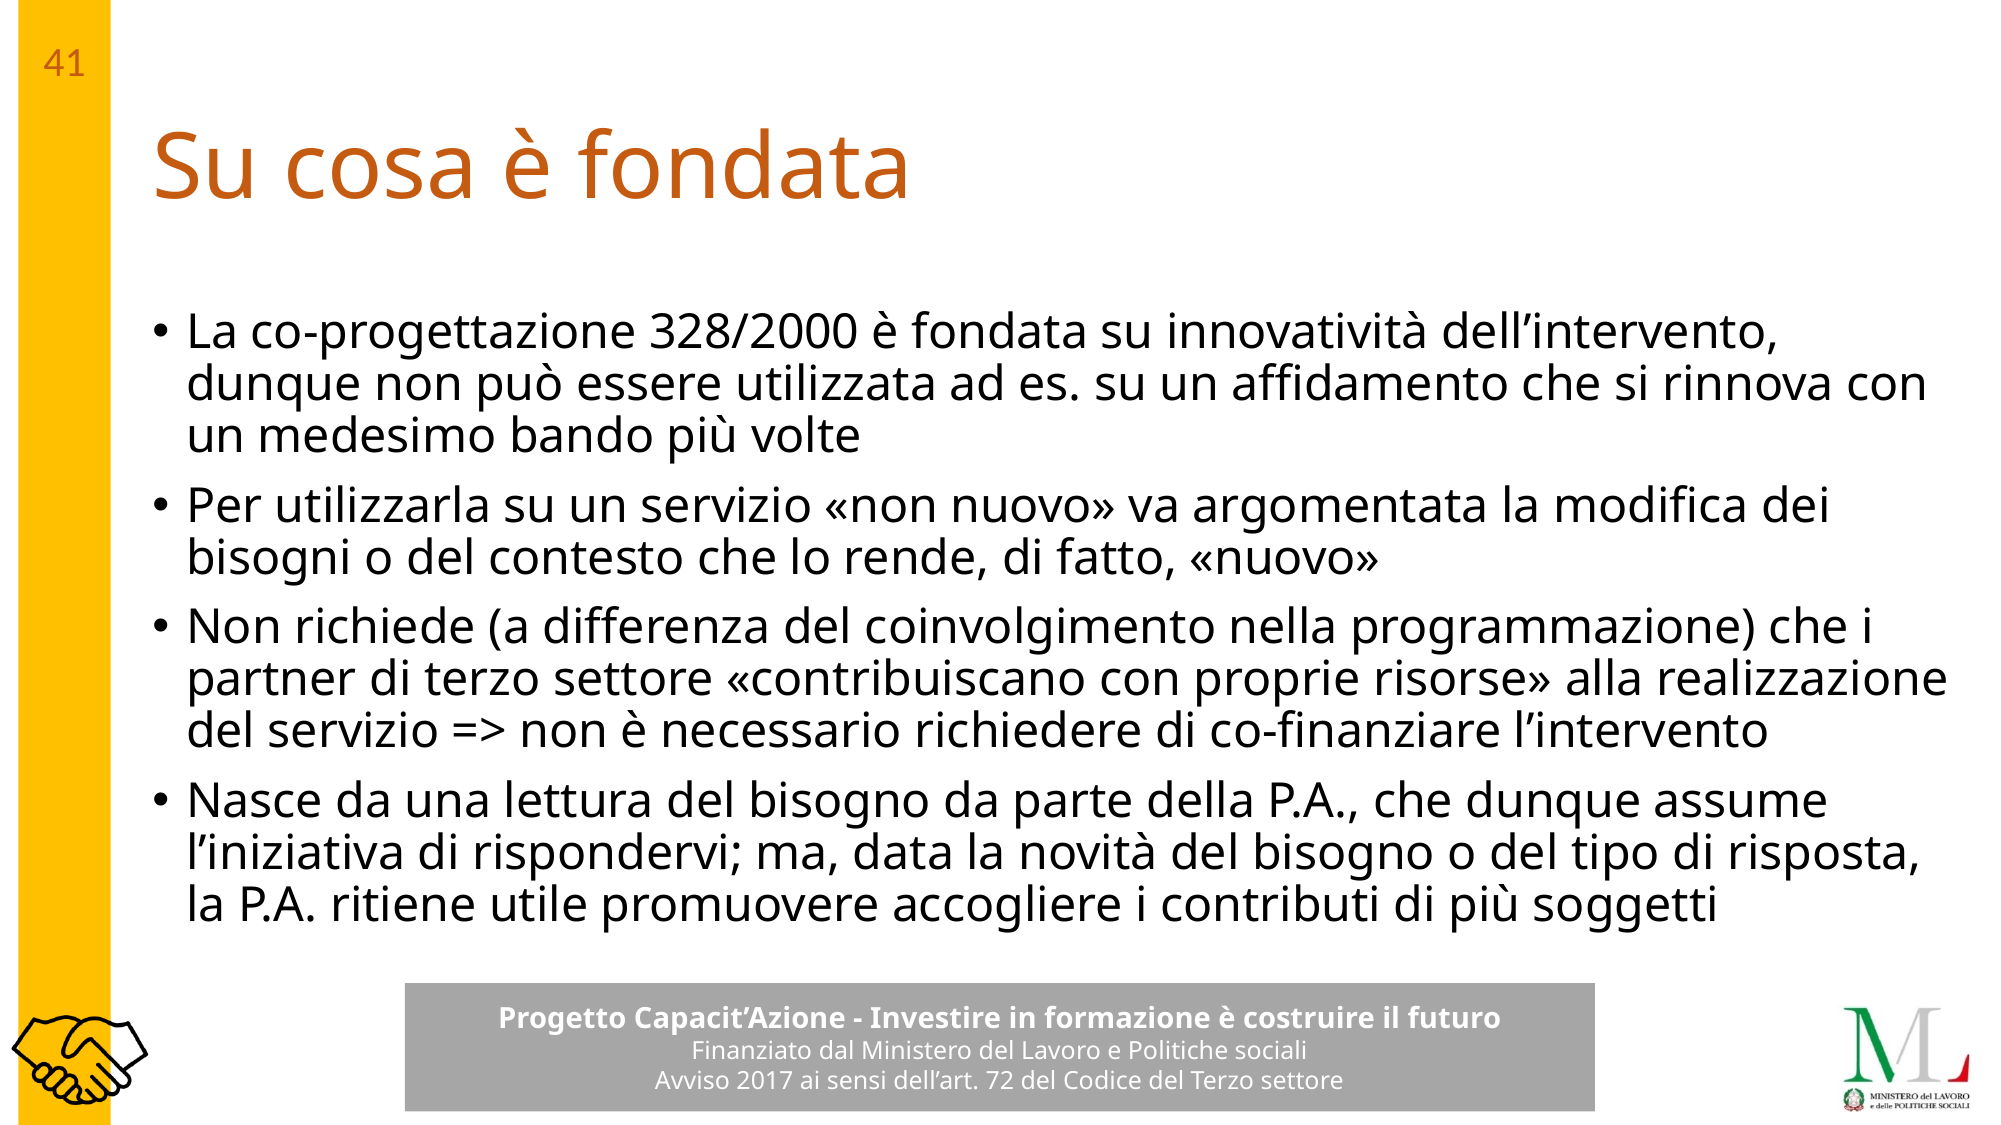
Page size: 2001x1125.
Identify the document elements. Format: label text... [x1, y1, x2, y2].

picture [1826, 1006, 1987, 1112]
title Su cosa è fondata [137, 59, 1863, 278]
picture [10, 1009, 149, 1109]
list La co-progettazione 328/2000 è fondata su innovatività dell’intervento, dunque non può essere utilizzata ad es. su un affidamento che si rinnova con un medesimo bando più volte Per utilizzarla su un servizio «non nuovo» va argomentata la modifica dei bisogni o del contesto che lo rende, di fatto, «nuovo» Non richiede (a differenza del coinvolgimento nella programmazione) che i partner di terzo settore «contribuiscano con proprie risorse» alla realizzazione del servizio => non è necessario richiedere di co-finanziare l’intervento Nasce da una lettura del bisogno da parte della P.A., che dunque assume l’iniziativa di rispondervi; ma, data la novità del bisogno o del tipo di risposta, la P.A. ritiene utile promuovere accogliere i contributi di più soggetti [137, 299, 1979, 952]
slide_number 41 [1911, 1057, 1995, 1118]
